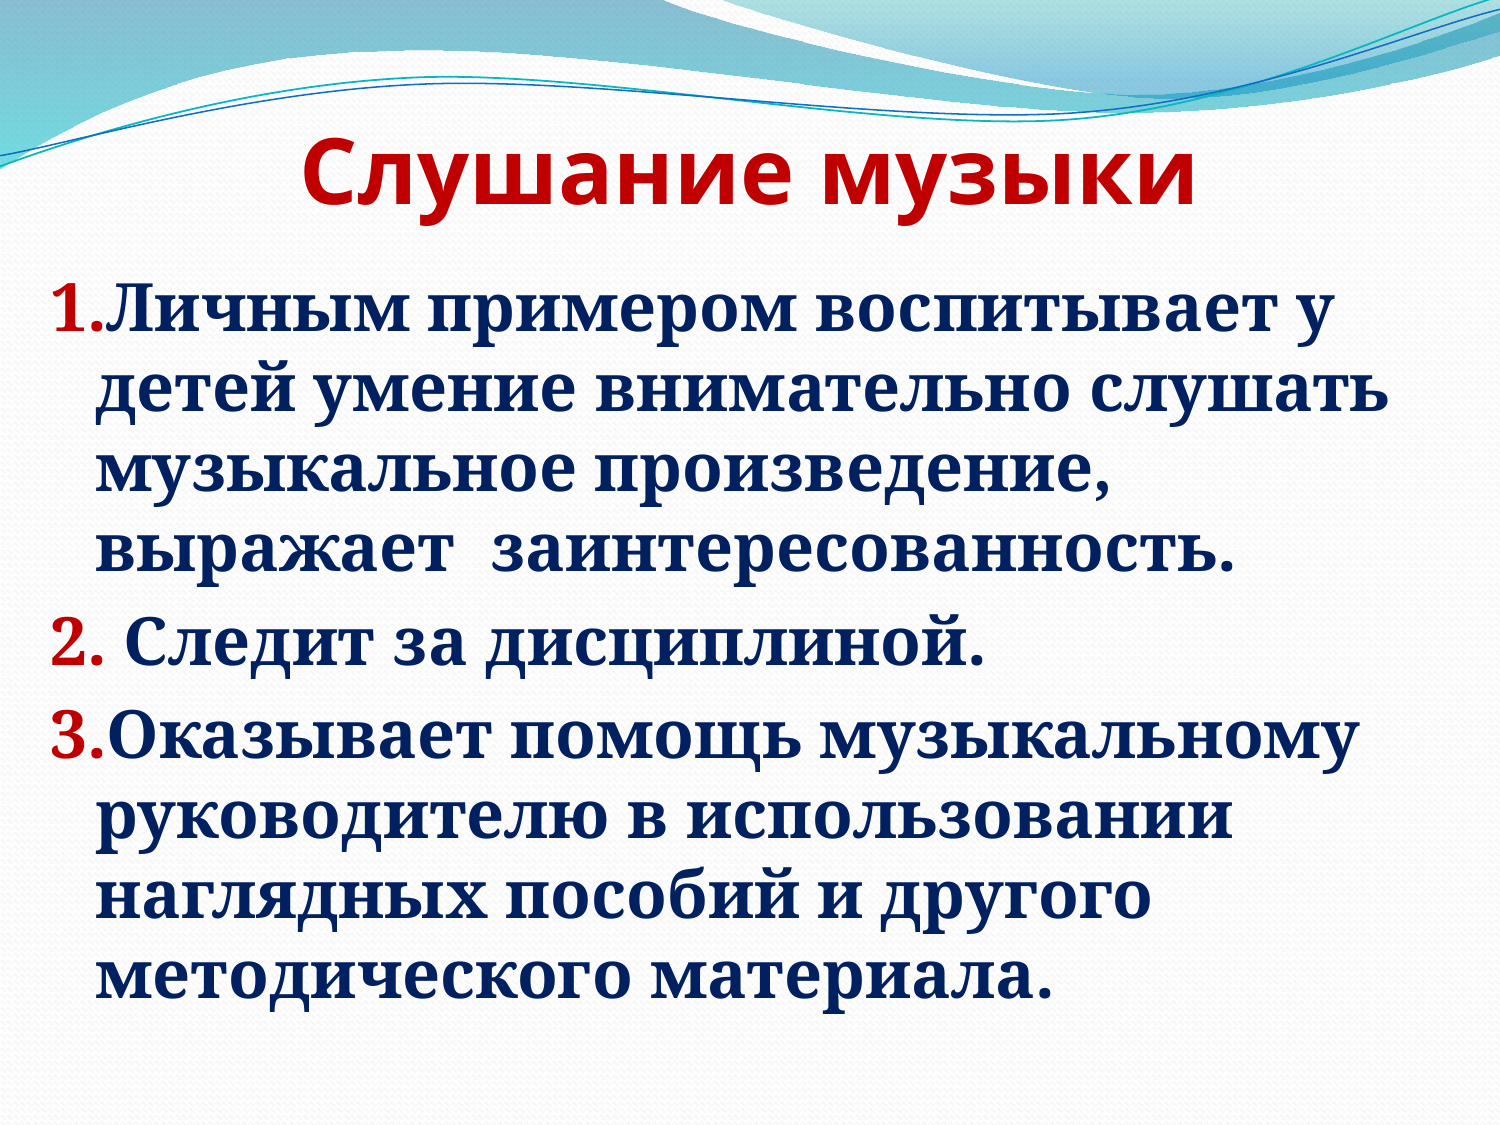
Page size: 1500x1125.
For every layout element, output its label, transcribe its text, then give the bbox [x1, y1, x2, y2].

title Слушание музыки [75, 35, 1425, 223]
list 1.Личным примером воспитывает у детей умение внимательно слушать музыкальное произведение, выражает заинтересованность. 2. Следит за дисциплиной. 3.Оказывает помощь музыкальному руководителю в использовании наглядных пособий и другого методического материала. [35, 257, 1500, 1008]
